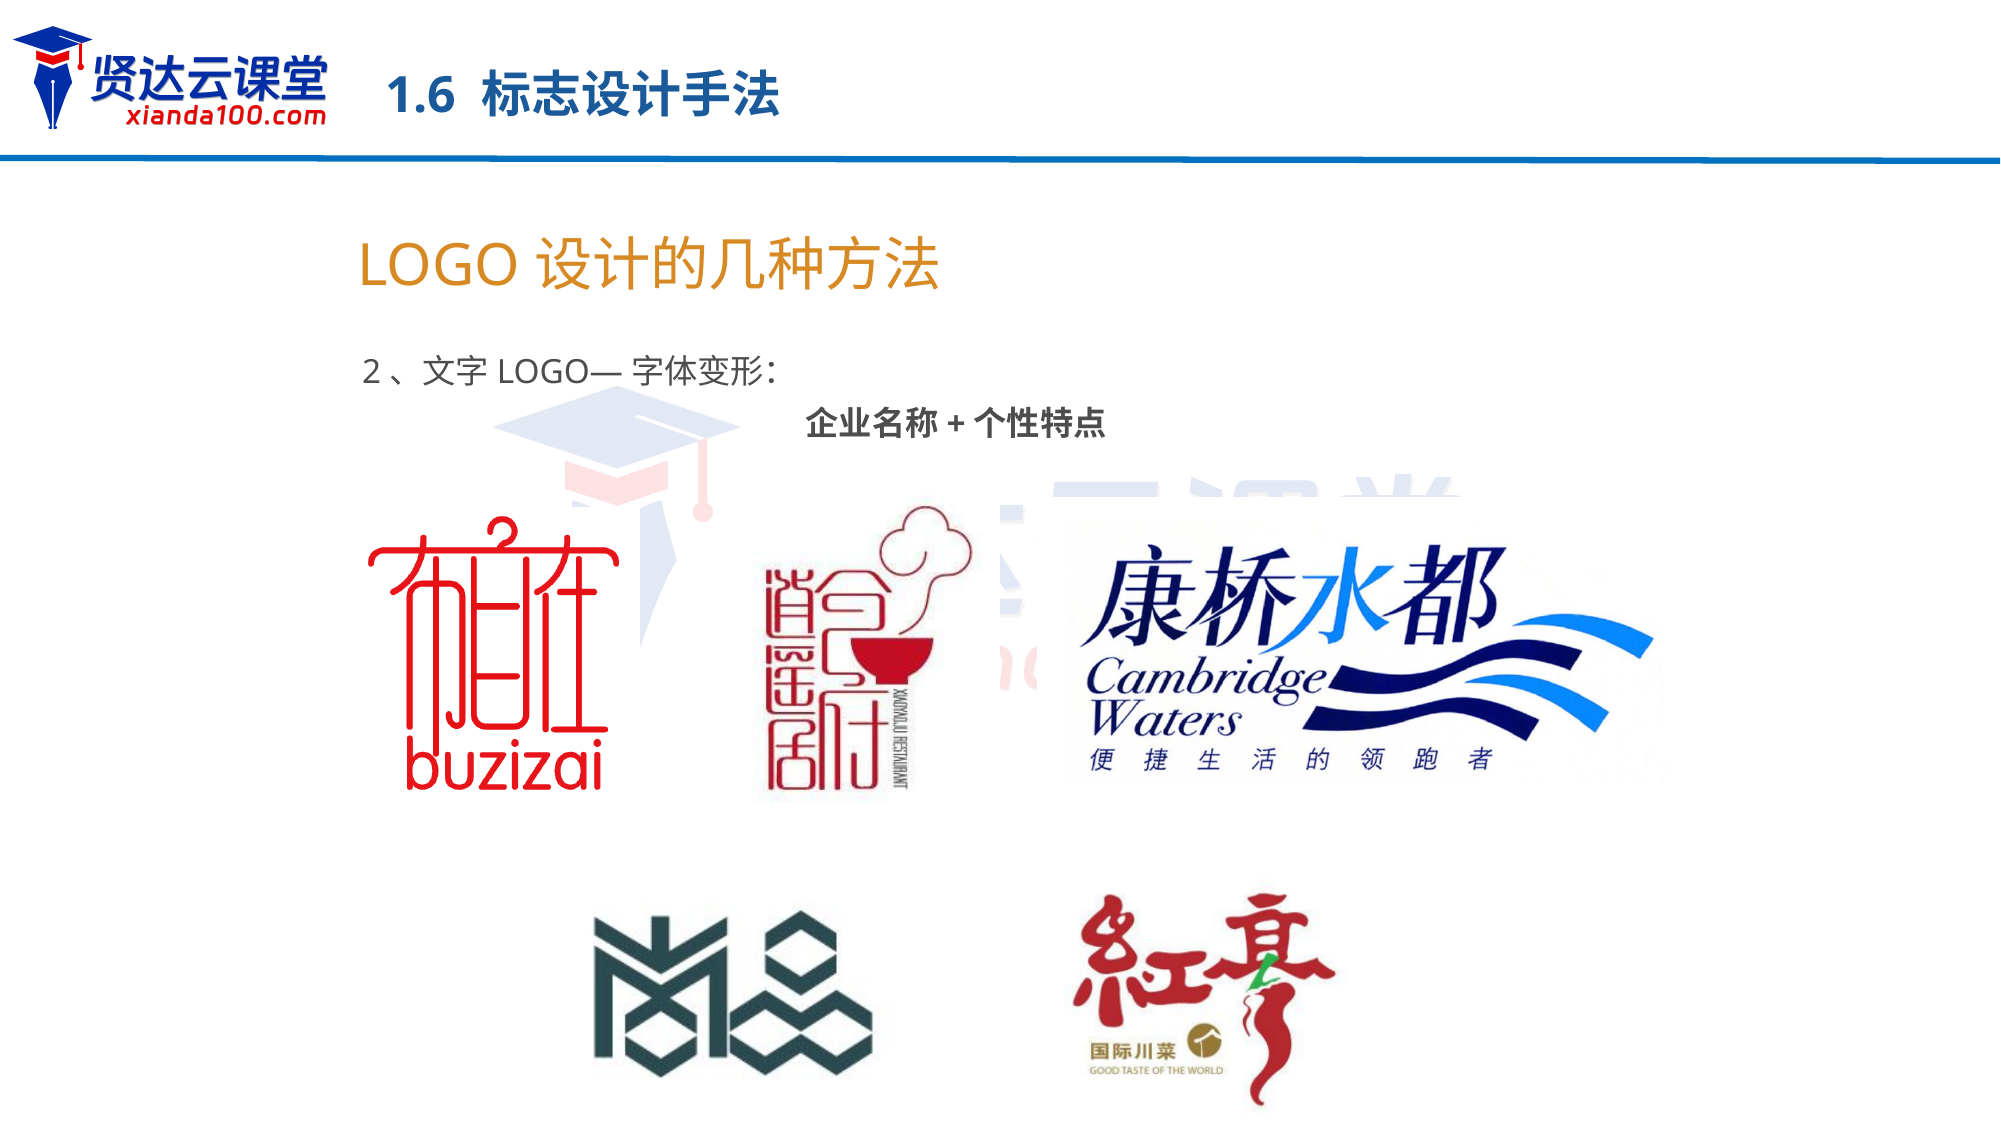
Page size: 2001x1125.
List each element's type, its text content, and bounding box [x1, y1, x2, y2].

picture [714, 474, 1001, 815]
picture [1037, 496, 1690, 813]
text_box LOGO设计的几种方法 [342, 219, 957, 305]
text_box 1.6 标志设计手法 [370, 54, 1345, 130]
picture [354, 507, 641, 803]
text_box 2、文字LOGO—字体变形： 企业名称+个性特点 [347, 331, 1490, 450]
picture [543, 886, 915, 1094]
picture [0, 7, 353, 155]
picture [1020, 864, 1378, 1114]
